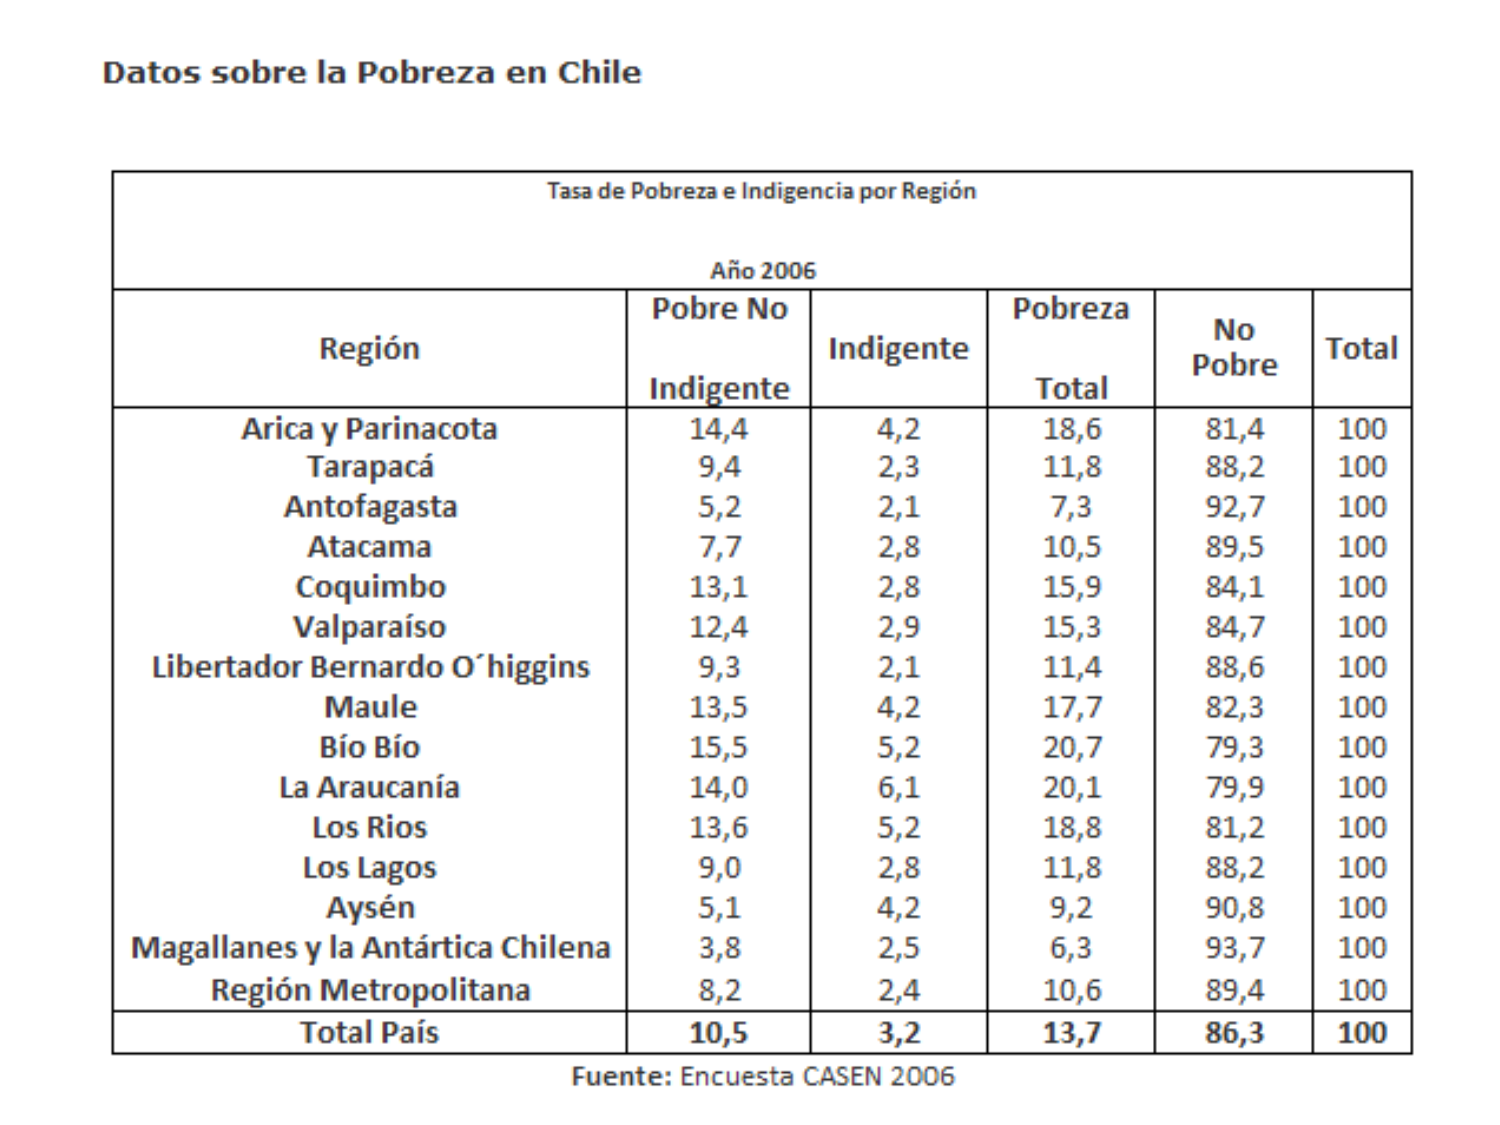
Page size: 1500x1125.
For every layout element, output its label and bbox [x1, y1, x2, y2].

picture [91, 46, 1442, 1105]
